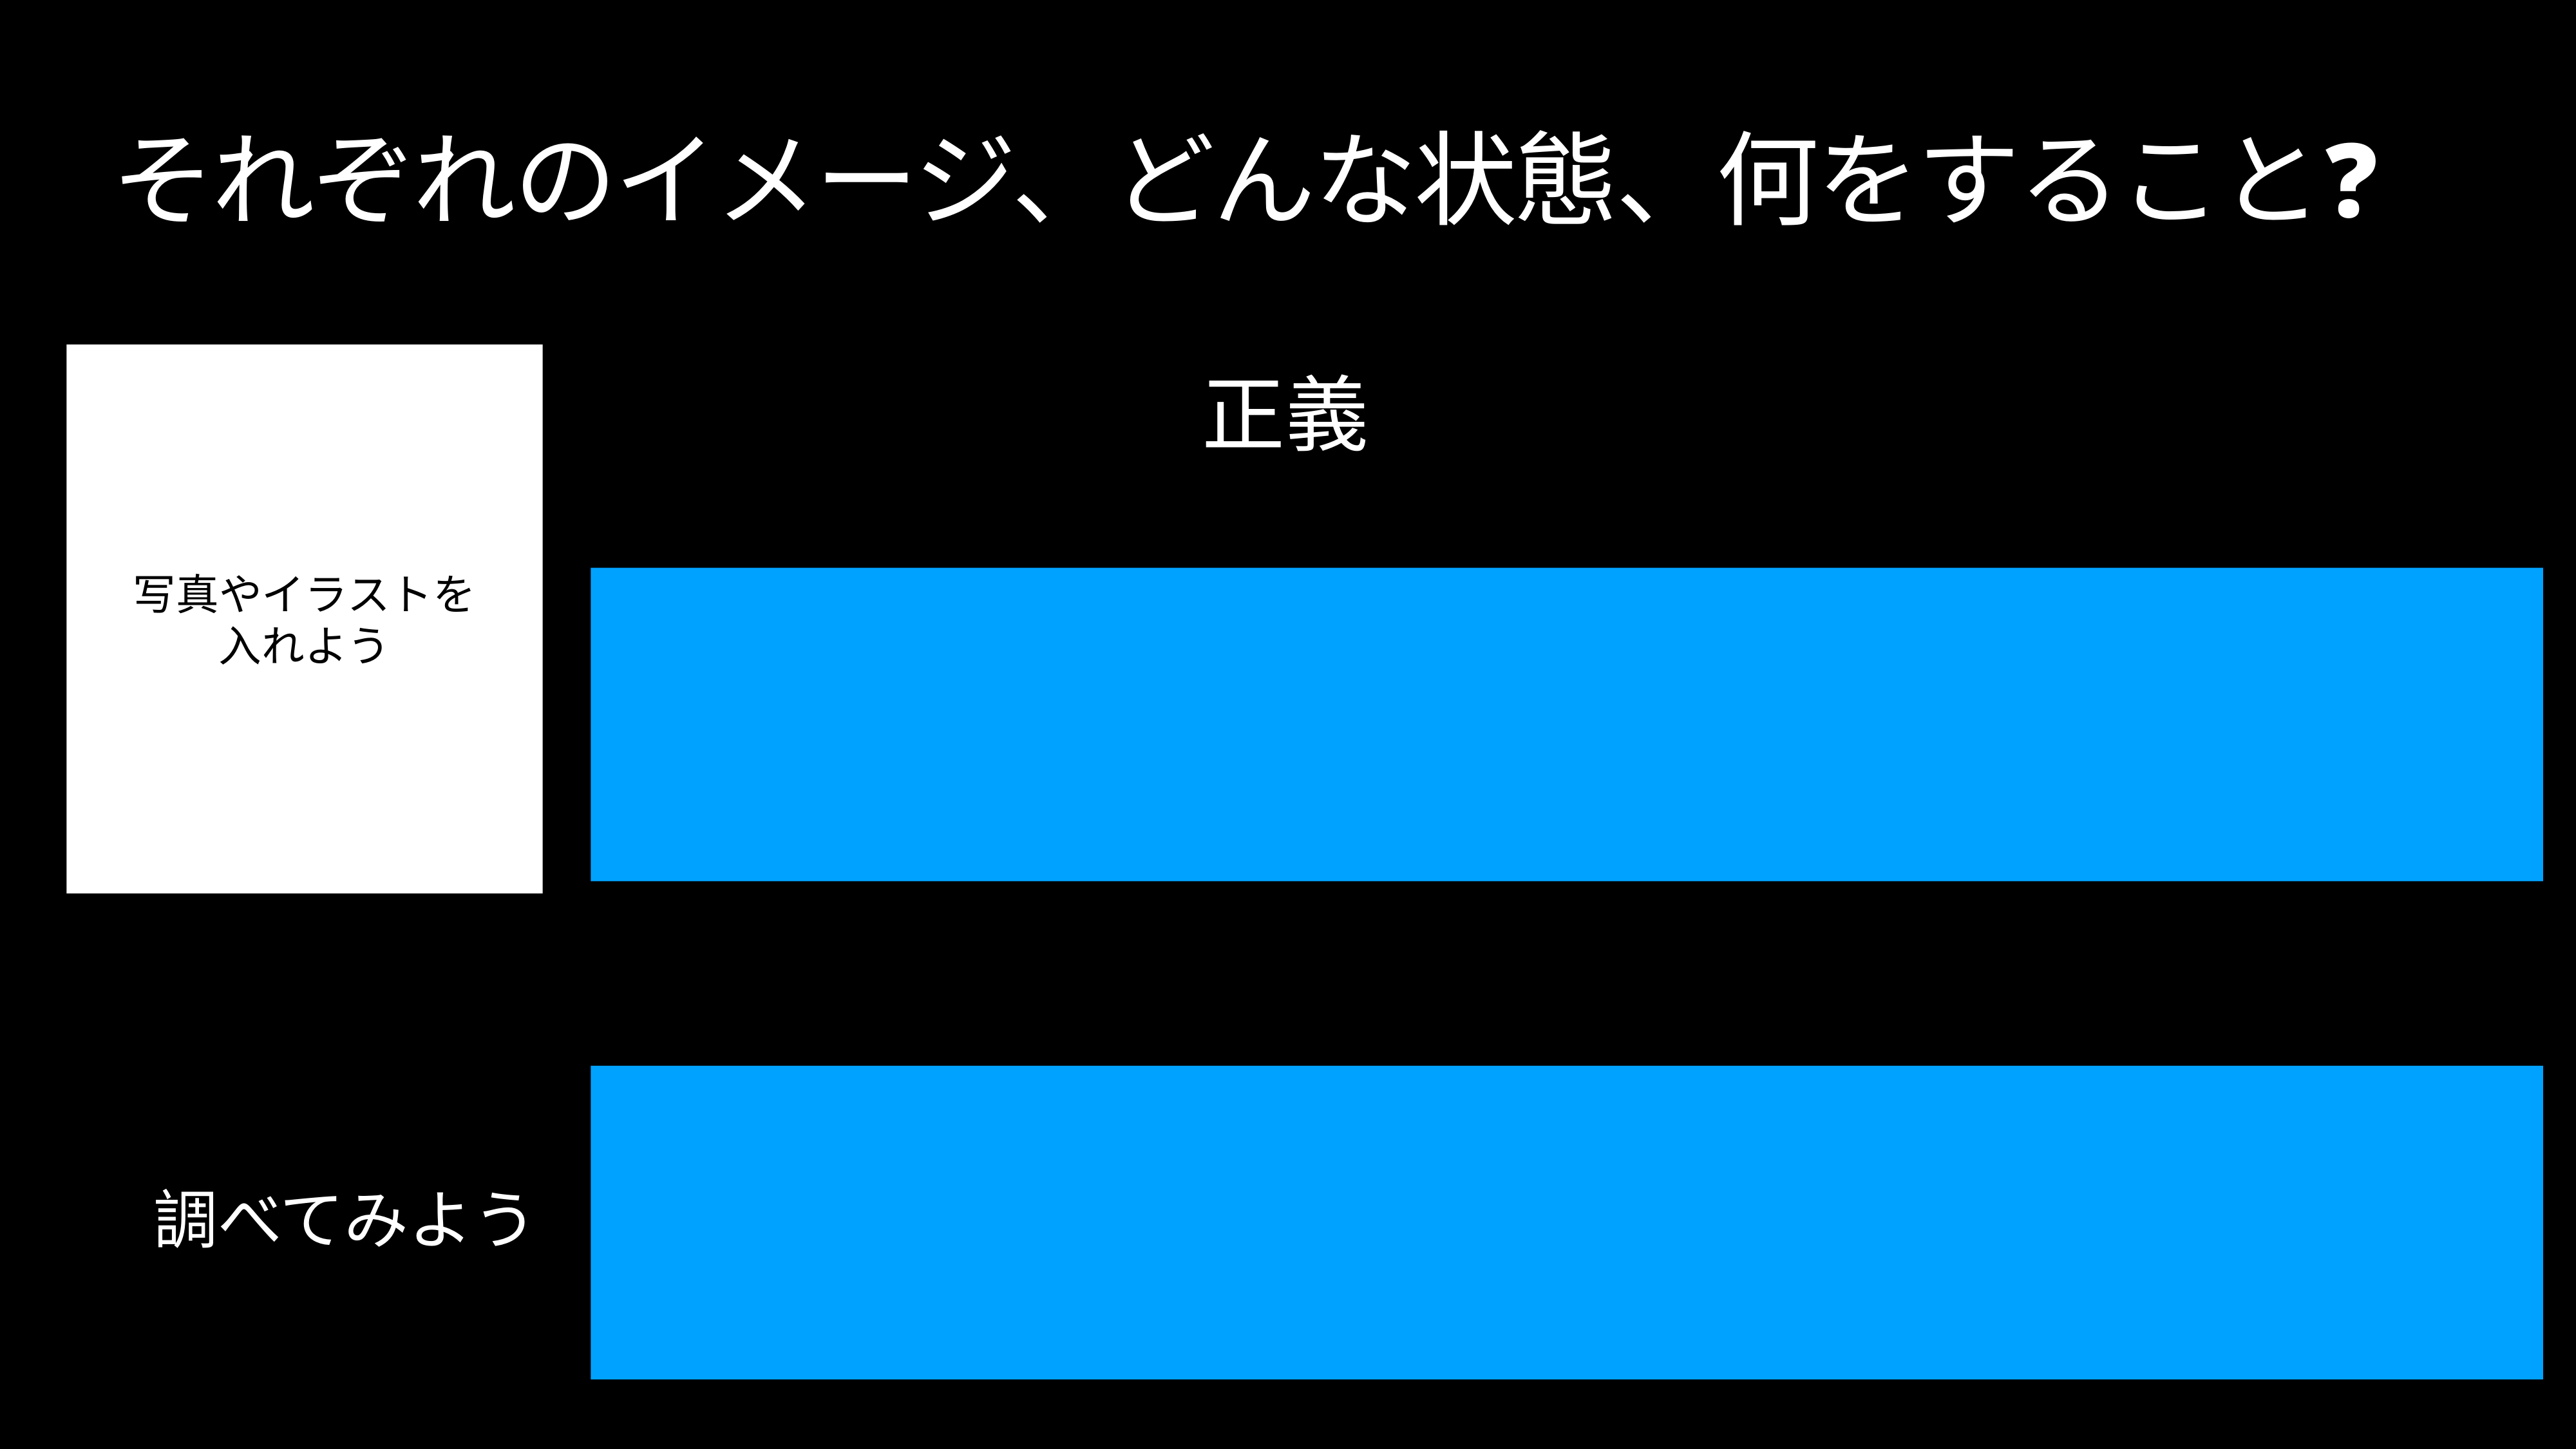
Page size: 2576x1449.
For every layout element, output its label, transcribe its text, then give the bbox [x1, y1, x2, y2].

text_box 写真やイラストを 入れよう [66, 344, 543, 894]
title それぞれのイメージ、どんな状態、何をすること❓ [106, 35, 2428, 341]
text_box [591, 567, 2543, 882]
text_box 調べてみよう [148, 1182, 544, 1263]
text_box [591, 1065, 2543, 1379]
text_box 正義 [1197, 367, 1374, 468]
